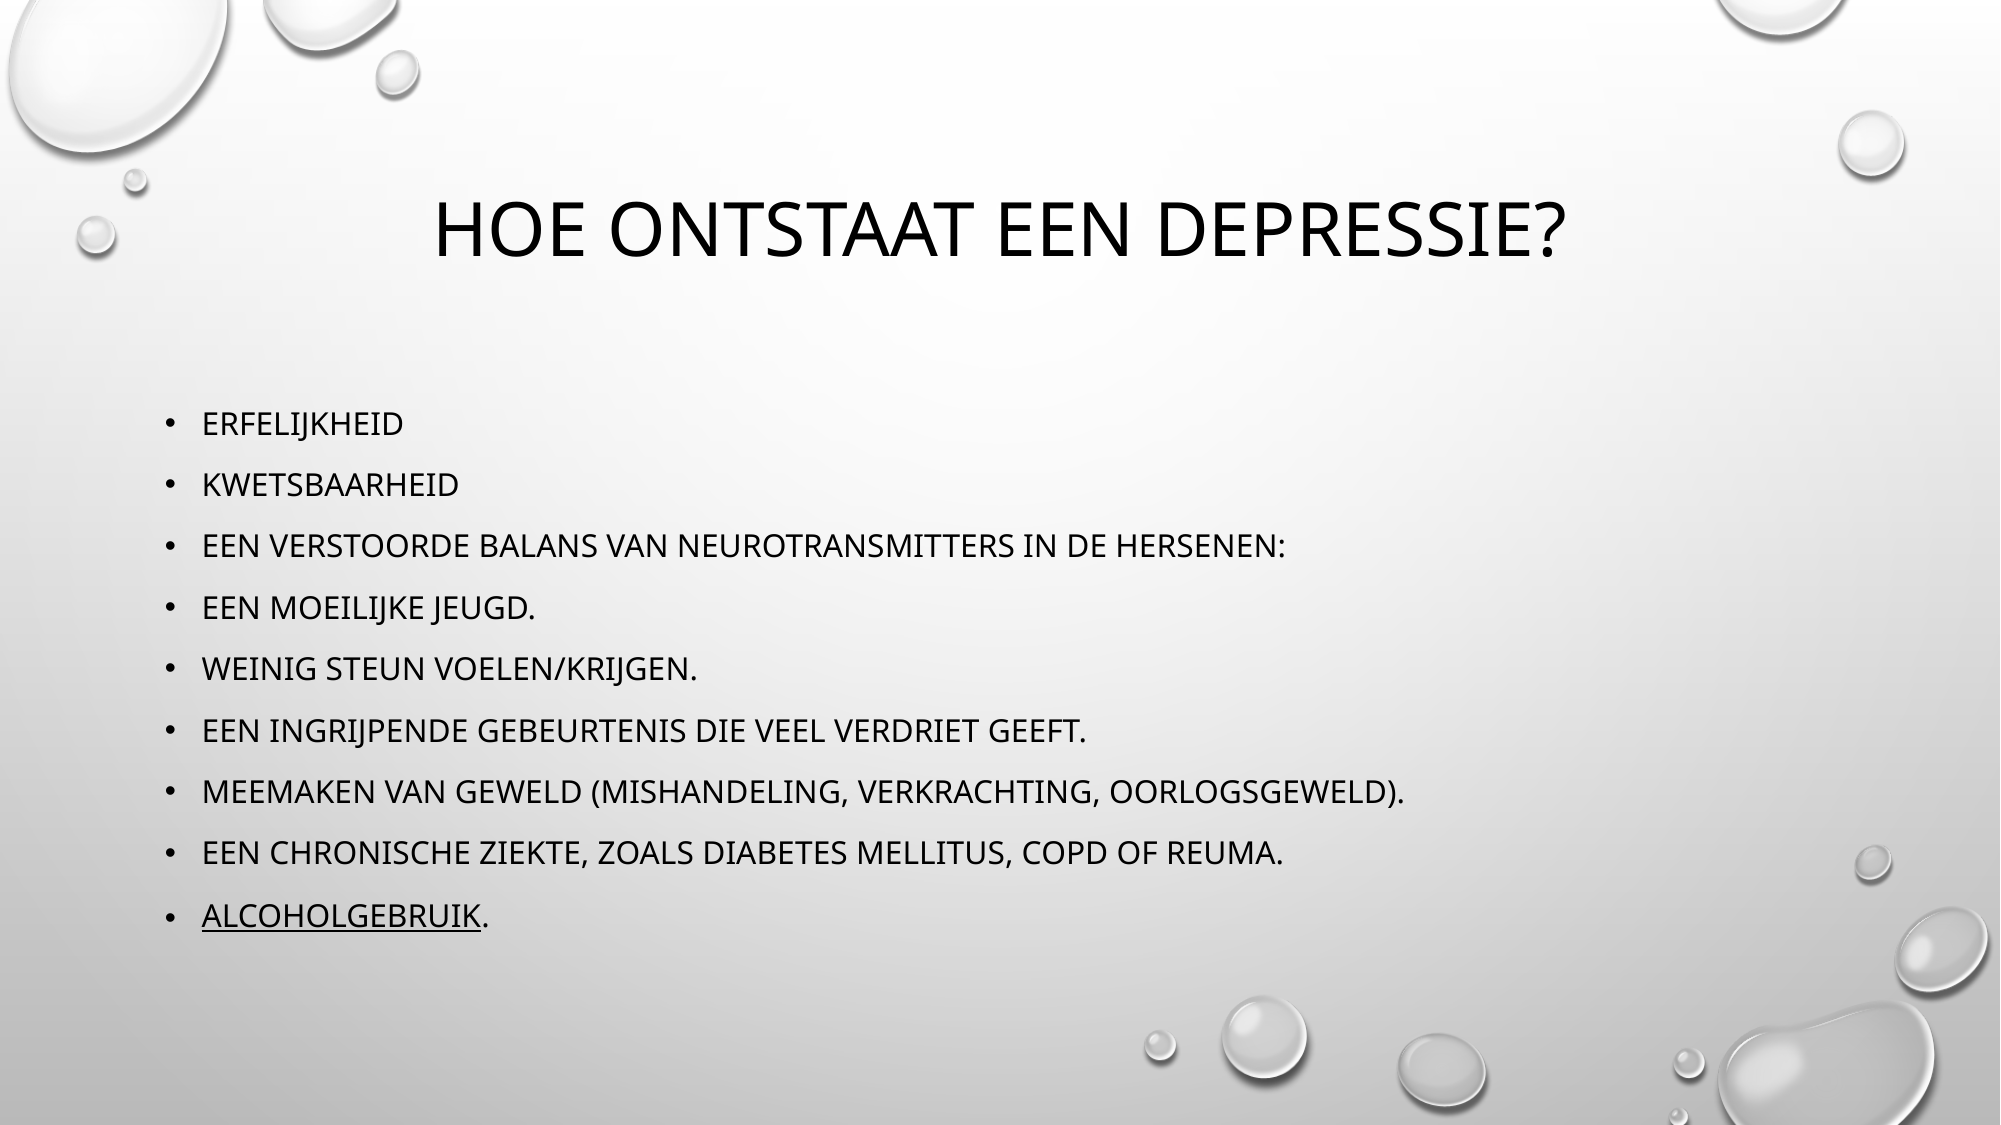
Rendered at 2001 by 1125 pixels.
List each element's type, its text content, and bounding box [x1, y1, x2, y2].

list Erfelijkheid kwetsbaarheid Een verstoorde balans van neurotransmitters in de hersenen: Een moeilijke jeugd. Weinig steun voelen/krijgen. Een ingrijpende gebeurtenis die veel verdriet geeft. Meemaken van geweld (mishandeling, verkrachting, oorlogsgeweld). Een chronische ziekte, zoals diabetes mellitus, COPD of reuma. Alcoholgebruik. [149, 388, 1850, 950]
picture [0, 0, 2000, 1125]
title Hoe ontstaat een depressie? [149, 101, 1851, 364]
